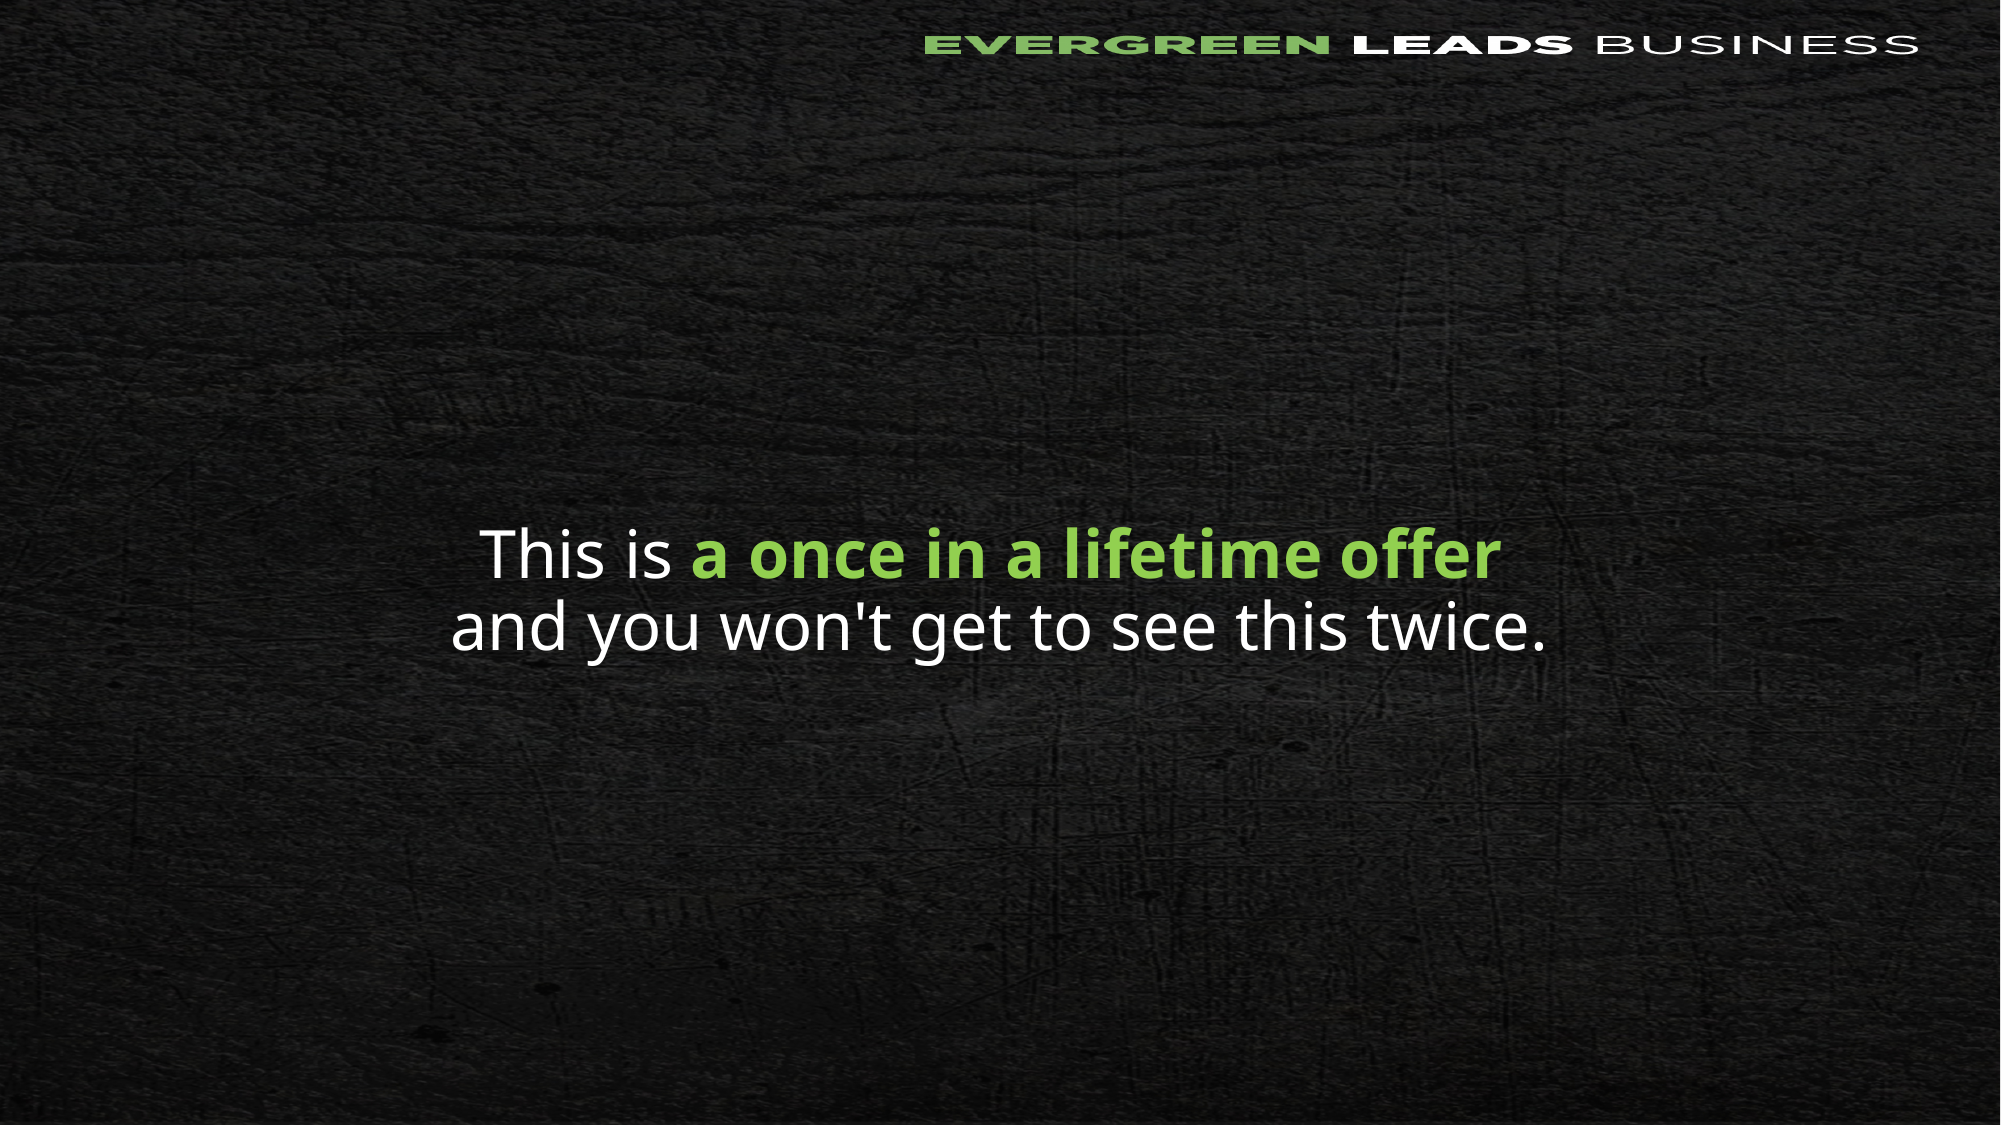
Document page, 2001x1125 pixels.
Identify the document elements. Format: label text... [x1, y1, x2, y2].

title This is a once in a lifetime offer and you won't get to see this twice. [249, 469, 1750, 673]
picture [0, 0, 2001, 1125]
